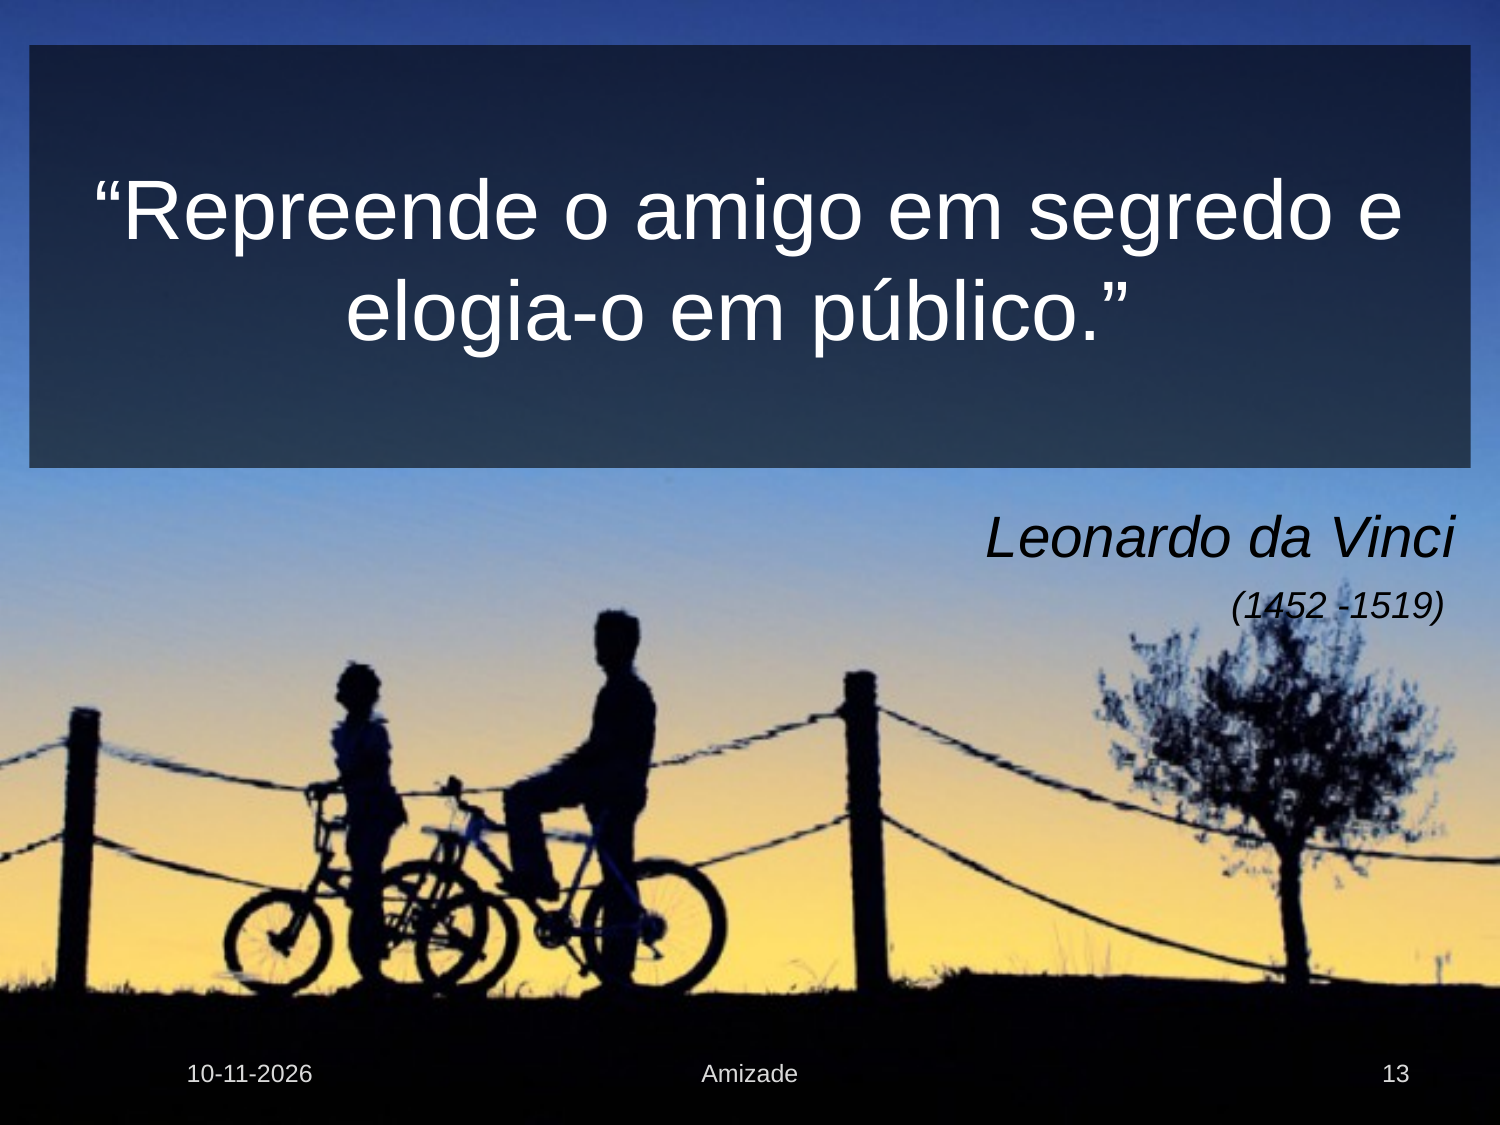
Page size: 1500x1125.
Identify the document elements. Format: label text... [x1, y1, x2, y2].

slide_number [75, 1042, 425, 1103]
footer Amizade [512, 1042, 988, 1103]
slide_number 13 [1074, 1042, 1425, 1103]
title “Repreende o amigo em segredo e elogia-o em público.” [29, 45, 1471, 468]
picture [0, 0, 1500, 1125]
list Leonardo da Vinci (1452 -1519) [41, 491, 1471, 575]
